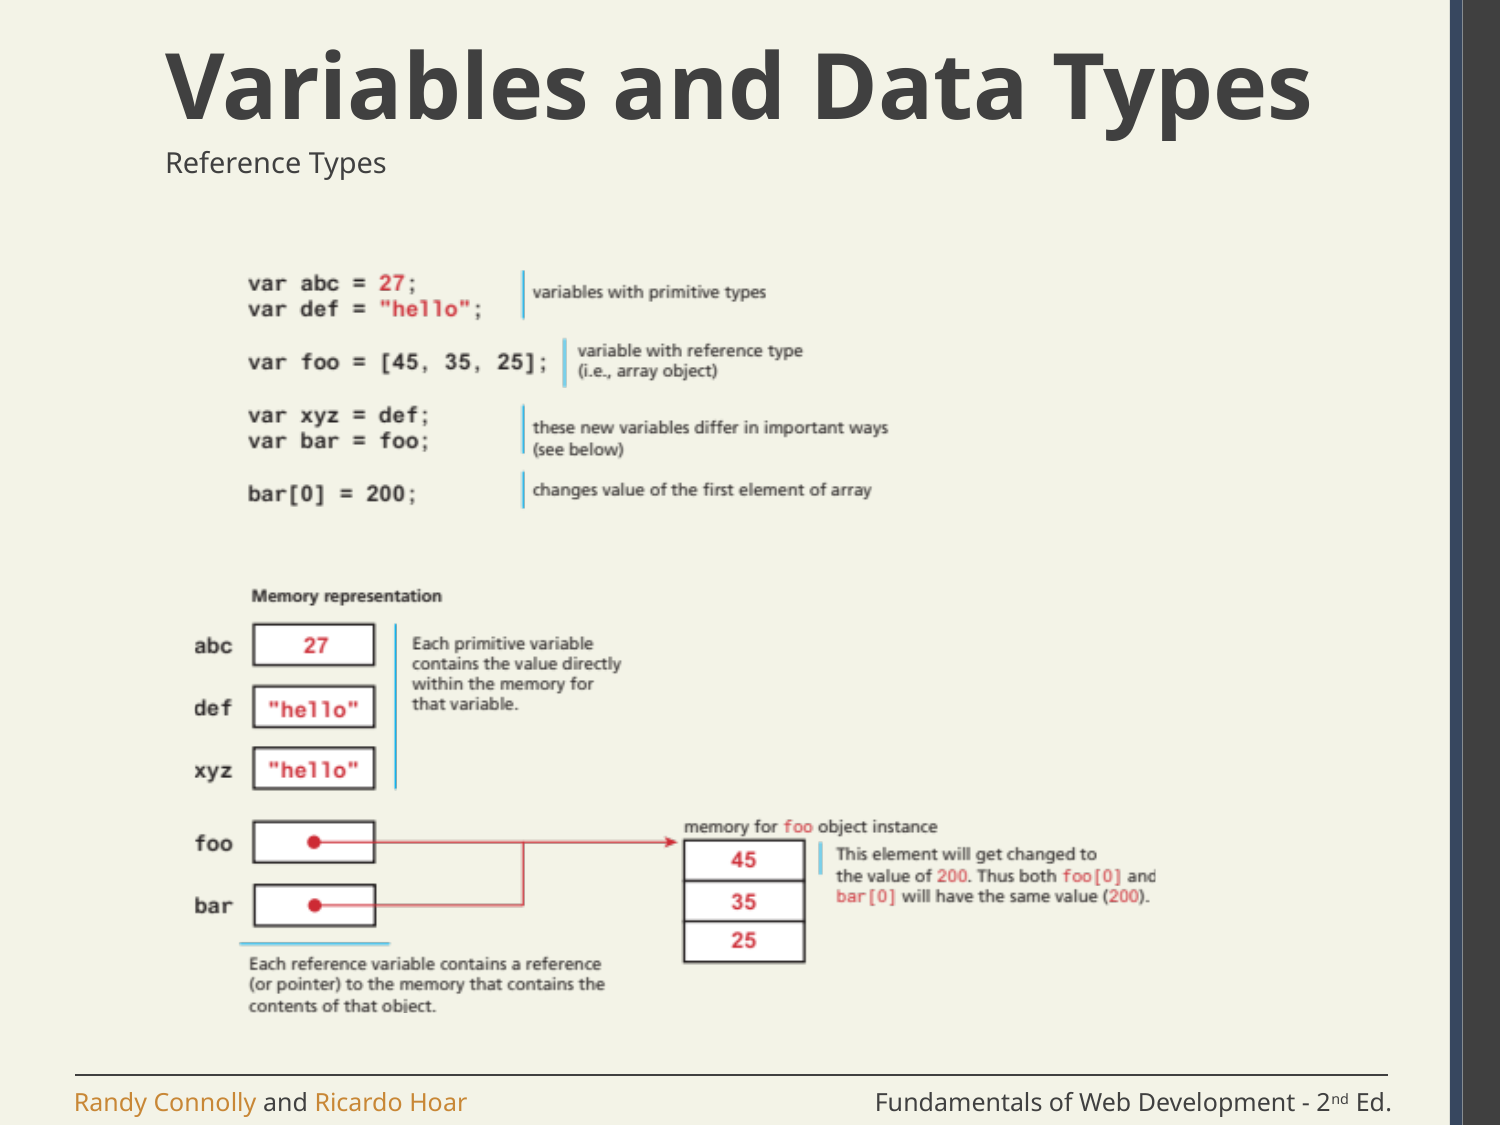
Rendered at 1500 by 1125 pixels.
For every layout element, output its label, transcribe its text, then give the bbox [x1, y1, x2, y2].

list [149, 269, 1201, 1013]
title Variables and Data Types [150, 20, 1425, 188]
list Reference Types [150, 137, 1200, 188]
